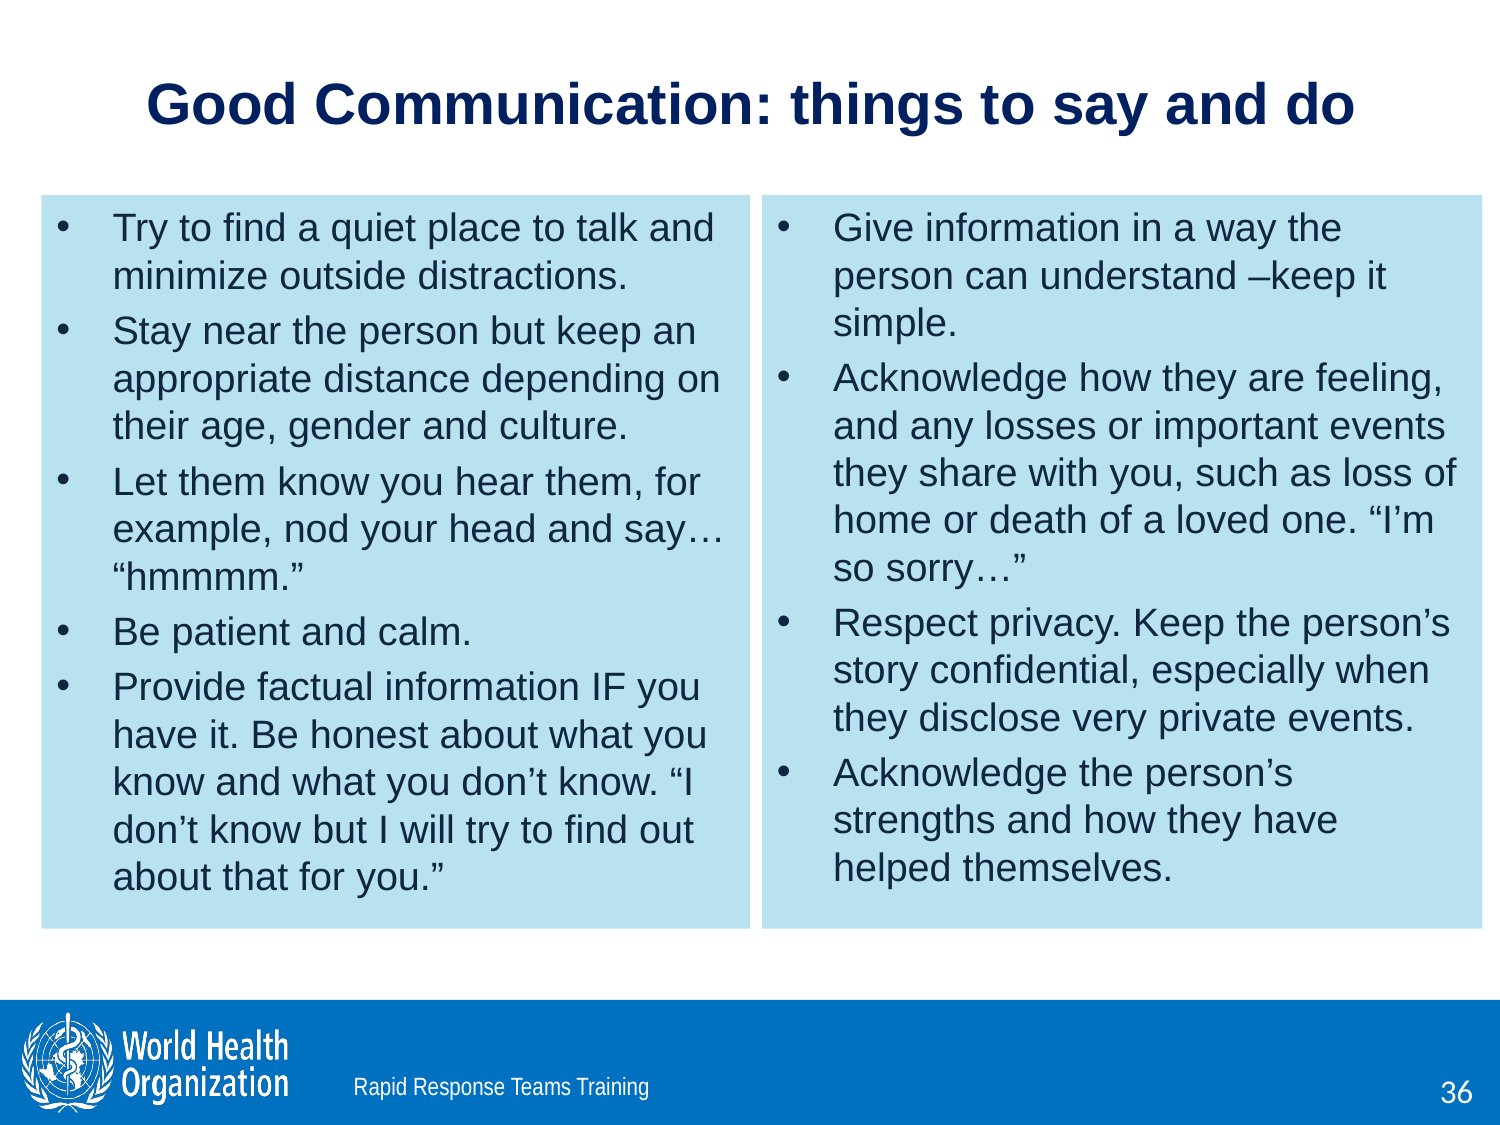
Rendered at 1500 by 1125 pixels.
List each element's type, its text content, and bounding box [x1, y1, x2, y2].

list Try to find a quiet place to talk and minimize outside distractions. Stay near the person but keep an appropriate distance depending on their age, gender and culture. Let them know you hear them, for example, nod your head and say… “hmmmm.” Be patient and calm. Provide factual information IF you have it. Be honest about what you know and what you don’t know. “I don’t know but I will try to find out about that for you.” [41, 194, 750, 929]
title Good Communication: things to say and do [4, 7, 1500, 195]
picture [21, 1012, 288, 1113]
list Give information in a way the person can understand –keep it simple. Acknowledge how they are feeling, and any losses or important events they share with you, such as loss of home or death of a loved one. “I’m so sorry…” Respect privacy. Keep the person’s story confidential, especially when they disclose very private events. Acknowledge the person’s strengths and how they have helped themselves. [761, 194, 1483, 929]
